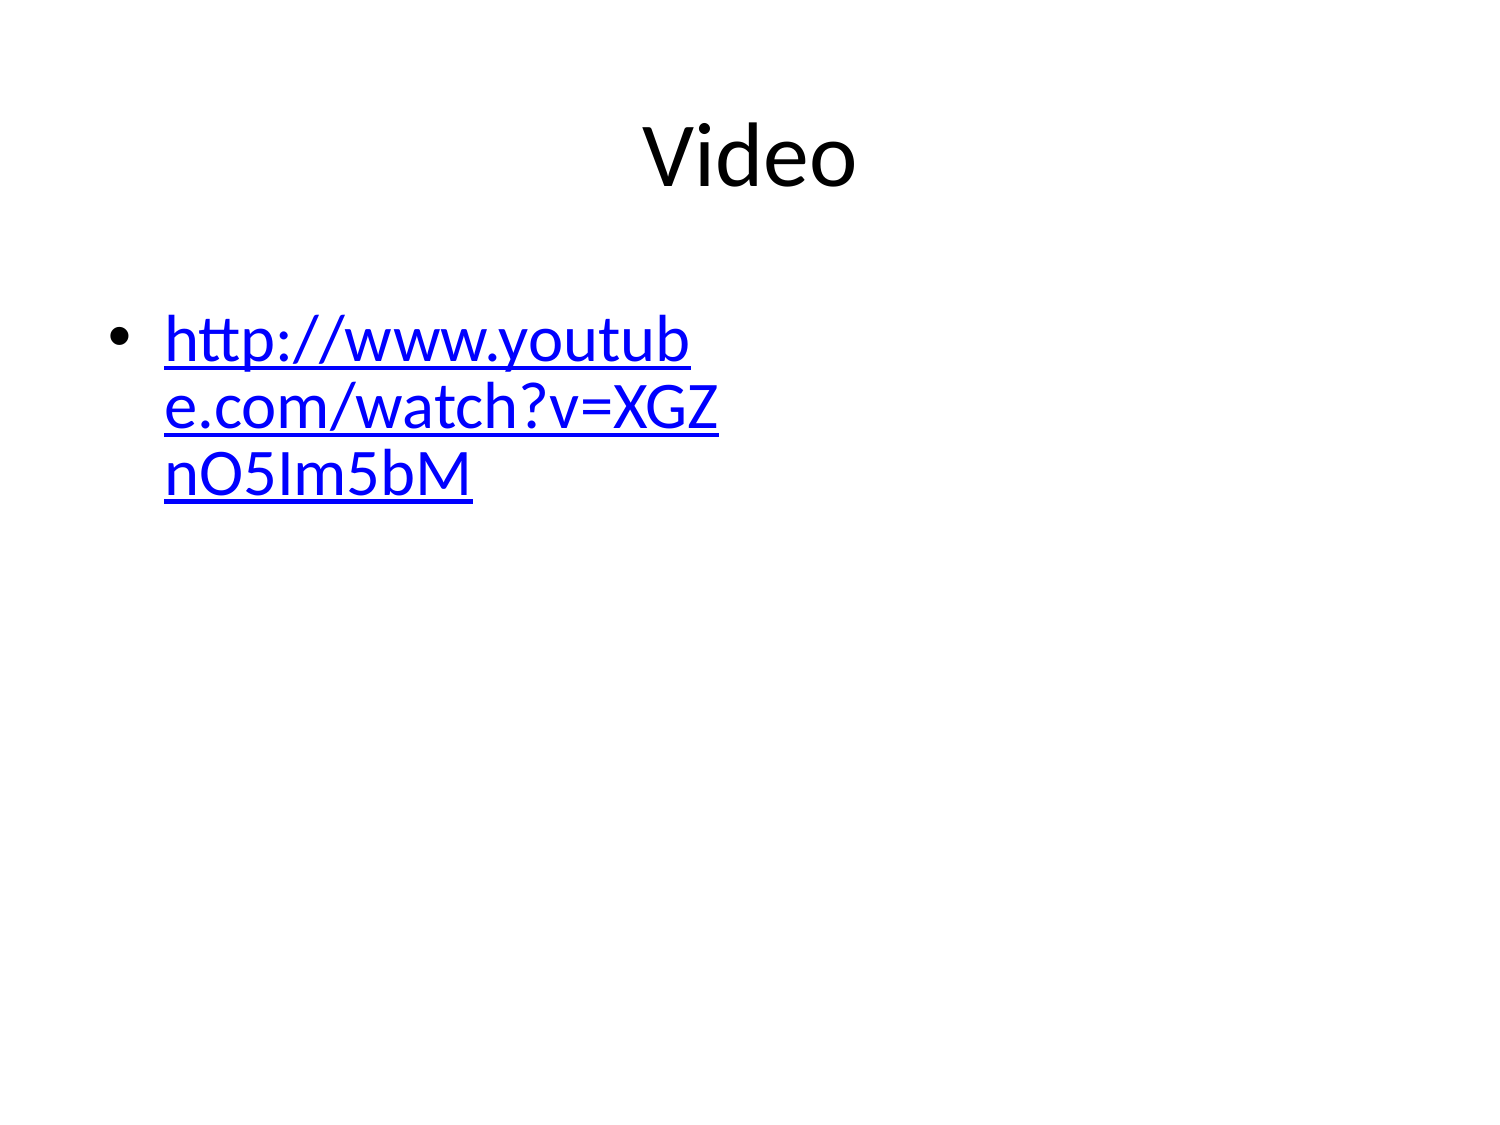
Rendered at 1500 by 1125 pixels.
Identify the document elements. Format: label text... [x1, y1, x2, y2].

list http://www.youtube.com/watch?v=XGZnO5Im5bM [92, 287, 737, 988]
title Video [94, 50, 1407, 250]
